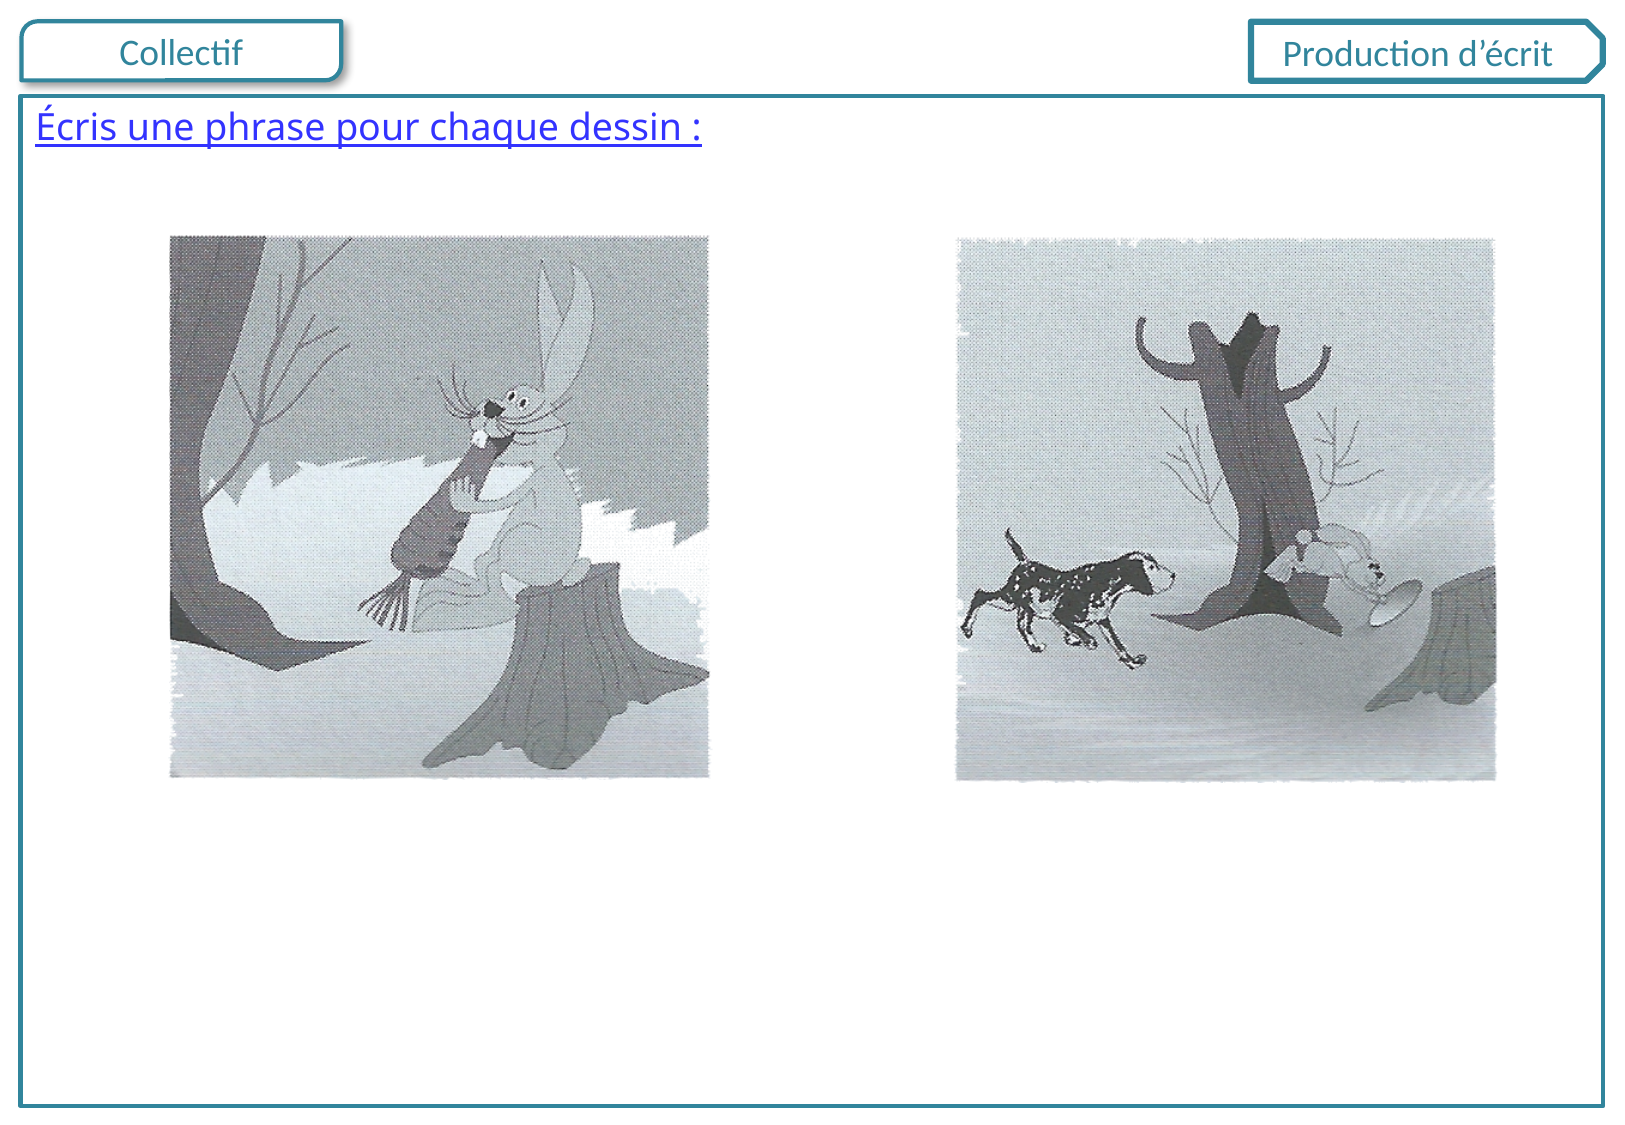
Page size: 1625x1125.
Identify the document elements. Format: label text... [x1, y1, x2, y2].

list Production d’écrit [1251, 21, 1585, 81]
list Écris une phrase pour chaque dessin : [18, 94, 1605, 1108]
picture [168, 232, 714, 781]
picture [953, 235, 1499, 783]
